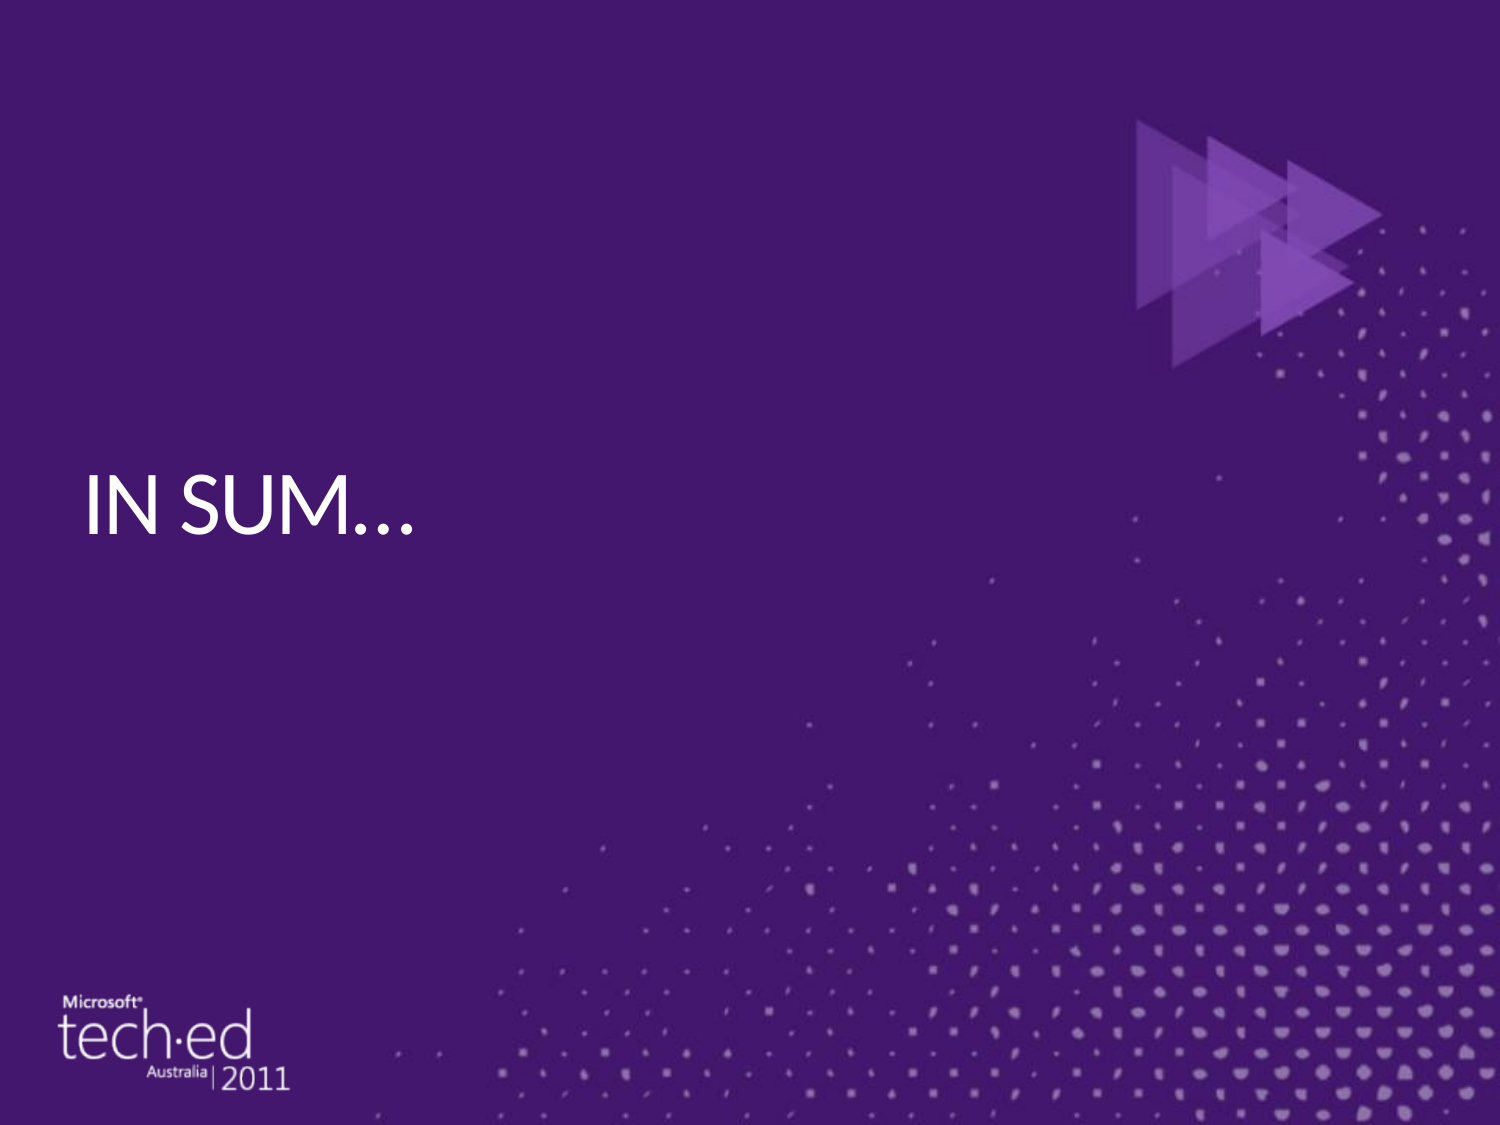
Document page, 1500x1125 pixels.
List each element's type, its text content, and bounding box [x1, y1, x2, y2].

title IN SUM… [82, 455, 1433, 556]
picture [0, 0, 1500, 1125]
